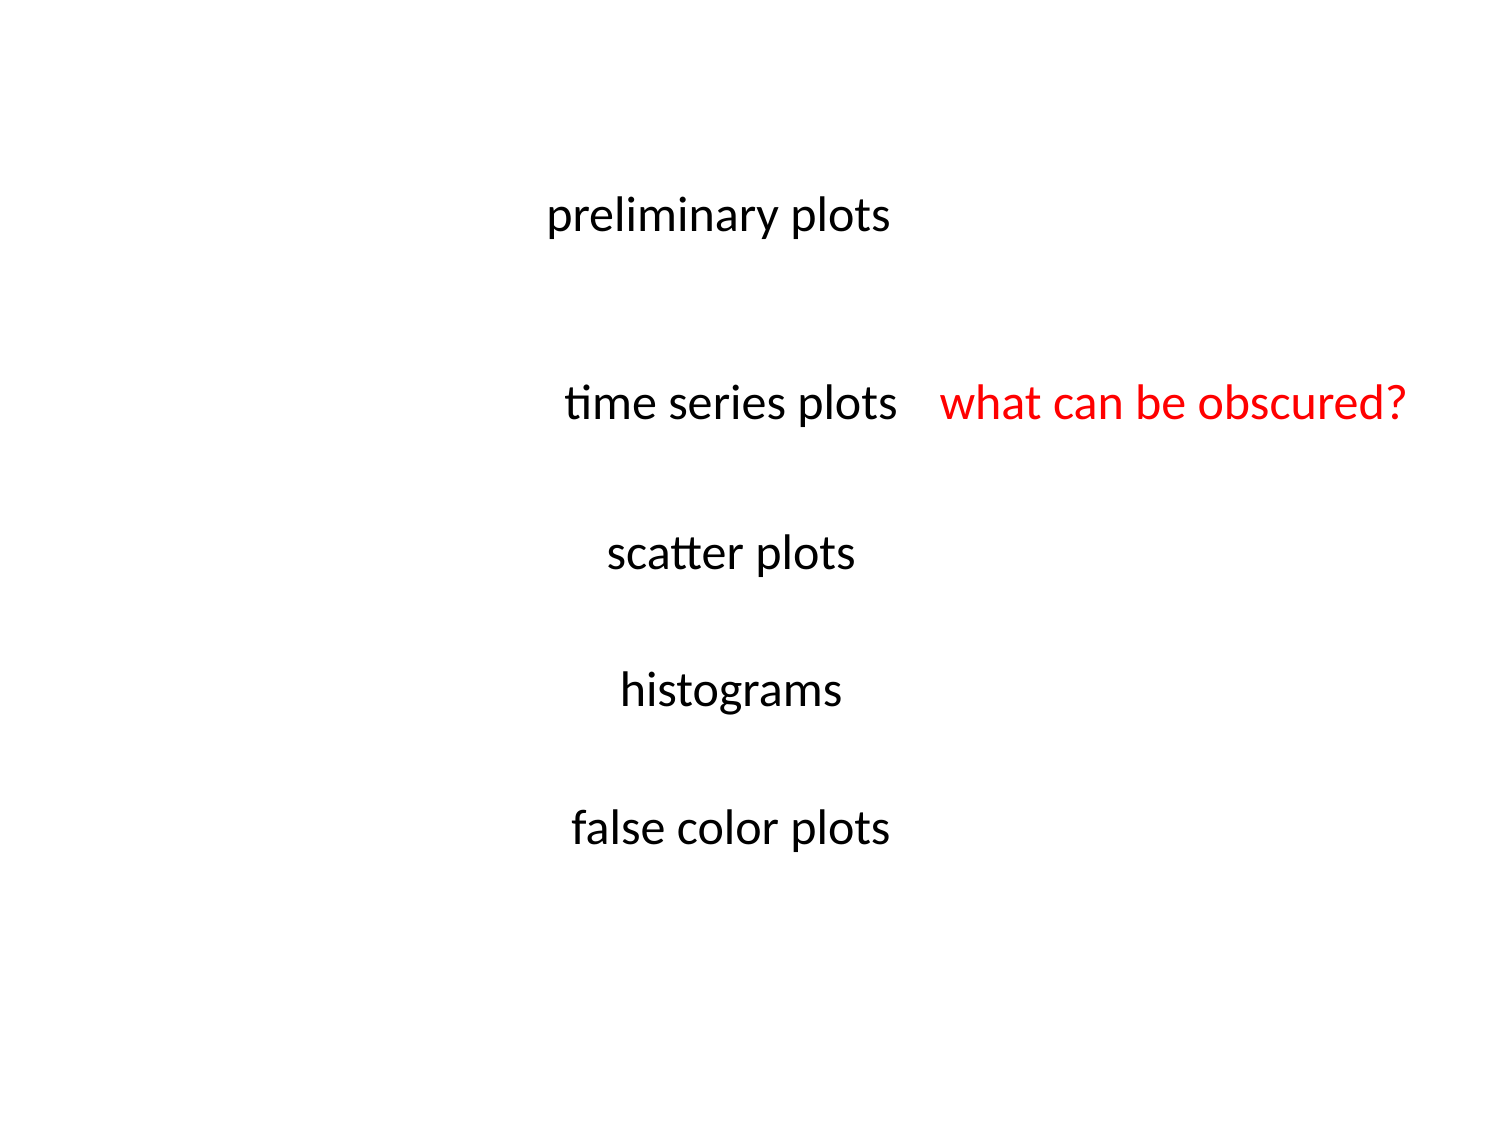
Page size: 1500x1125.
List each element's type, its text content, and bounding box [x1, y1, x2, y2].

text_box scatter plots [287, 511, 1175, 587]
text_box preliminary plots [274, 174, 1163, 249]
text_box time series plots [287, 362, 924, 437]
text_box histograms [287, 649, 1175, 724]
text_box false color plots [287, 786, 1175, 862]
text_box what can be obscured? [924, 362, 1500, 438]
